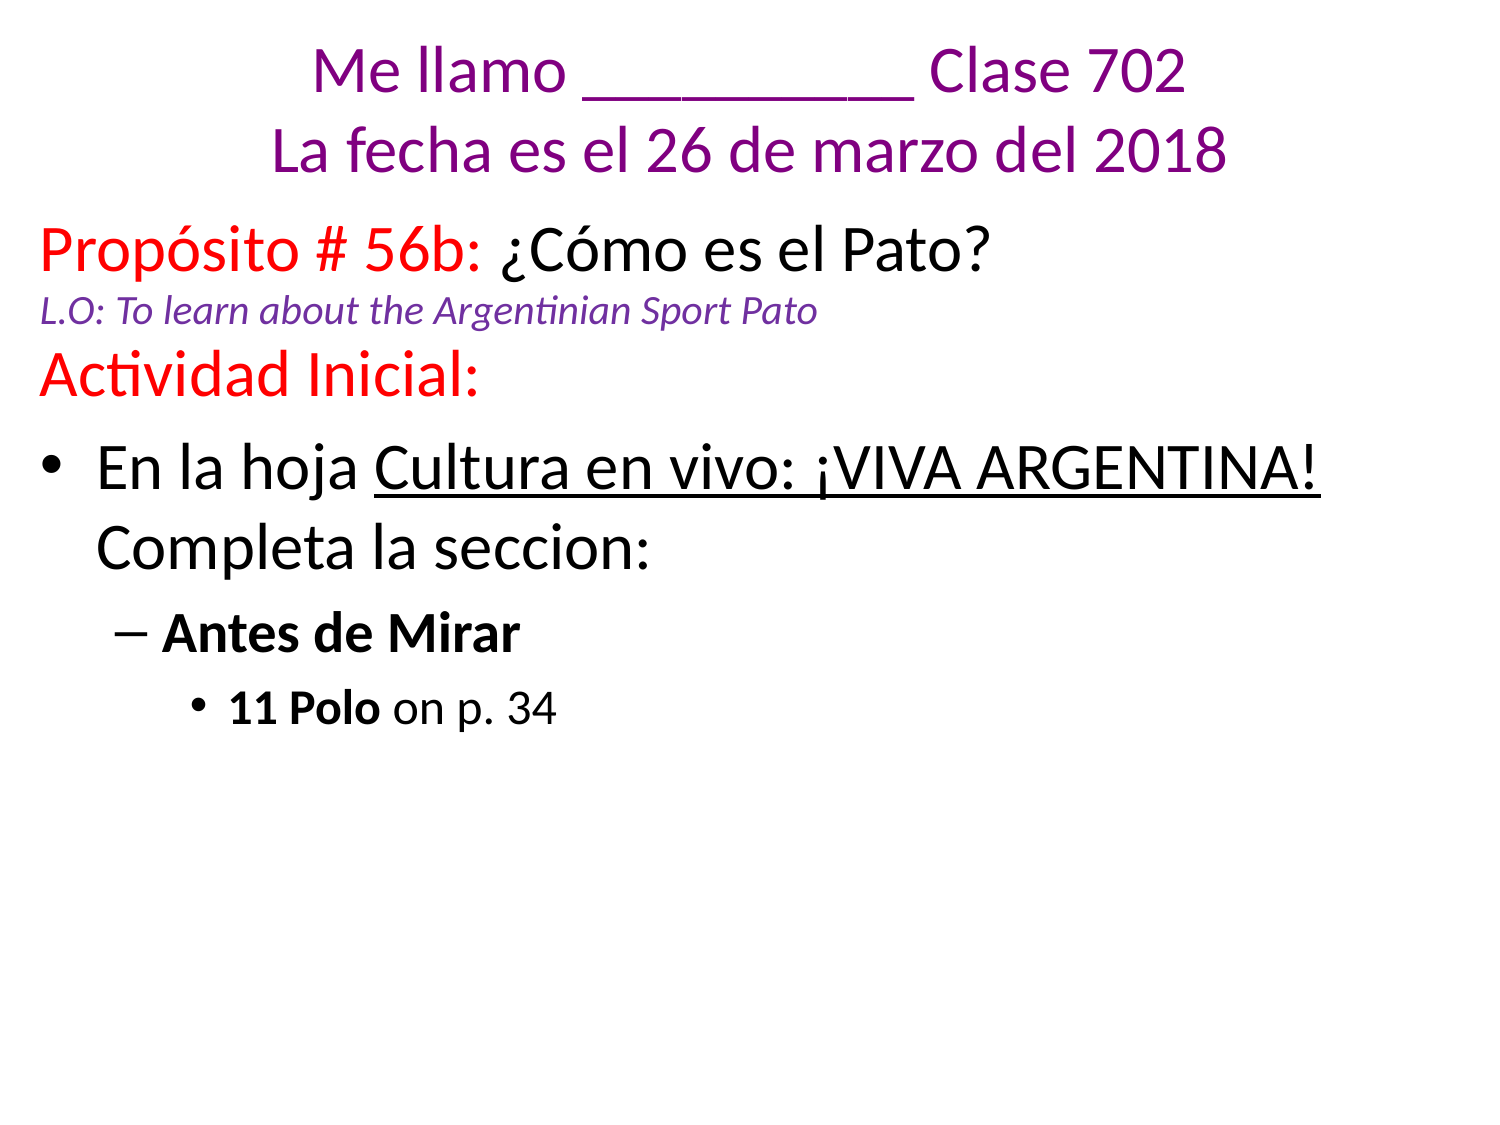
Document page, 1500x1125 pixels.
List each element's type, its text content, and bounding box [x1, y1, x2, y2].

title Me llamo __________ Clase 702 La fecha es el 26 de marzo del 2018 [37, 12, 1463, 200]
list Propósito # 56b: ¿Cómo es el Pato? L.O: To learn about the Argentinian Sport Pato Actividad Inicial: En la hoja Cultura en vivo: ¡VIVA ARGENTINA! Completa la seccion: Antes de Mirar 11 Polo on p. 34 [24, 212, 1463, 1125]
